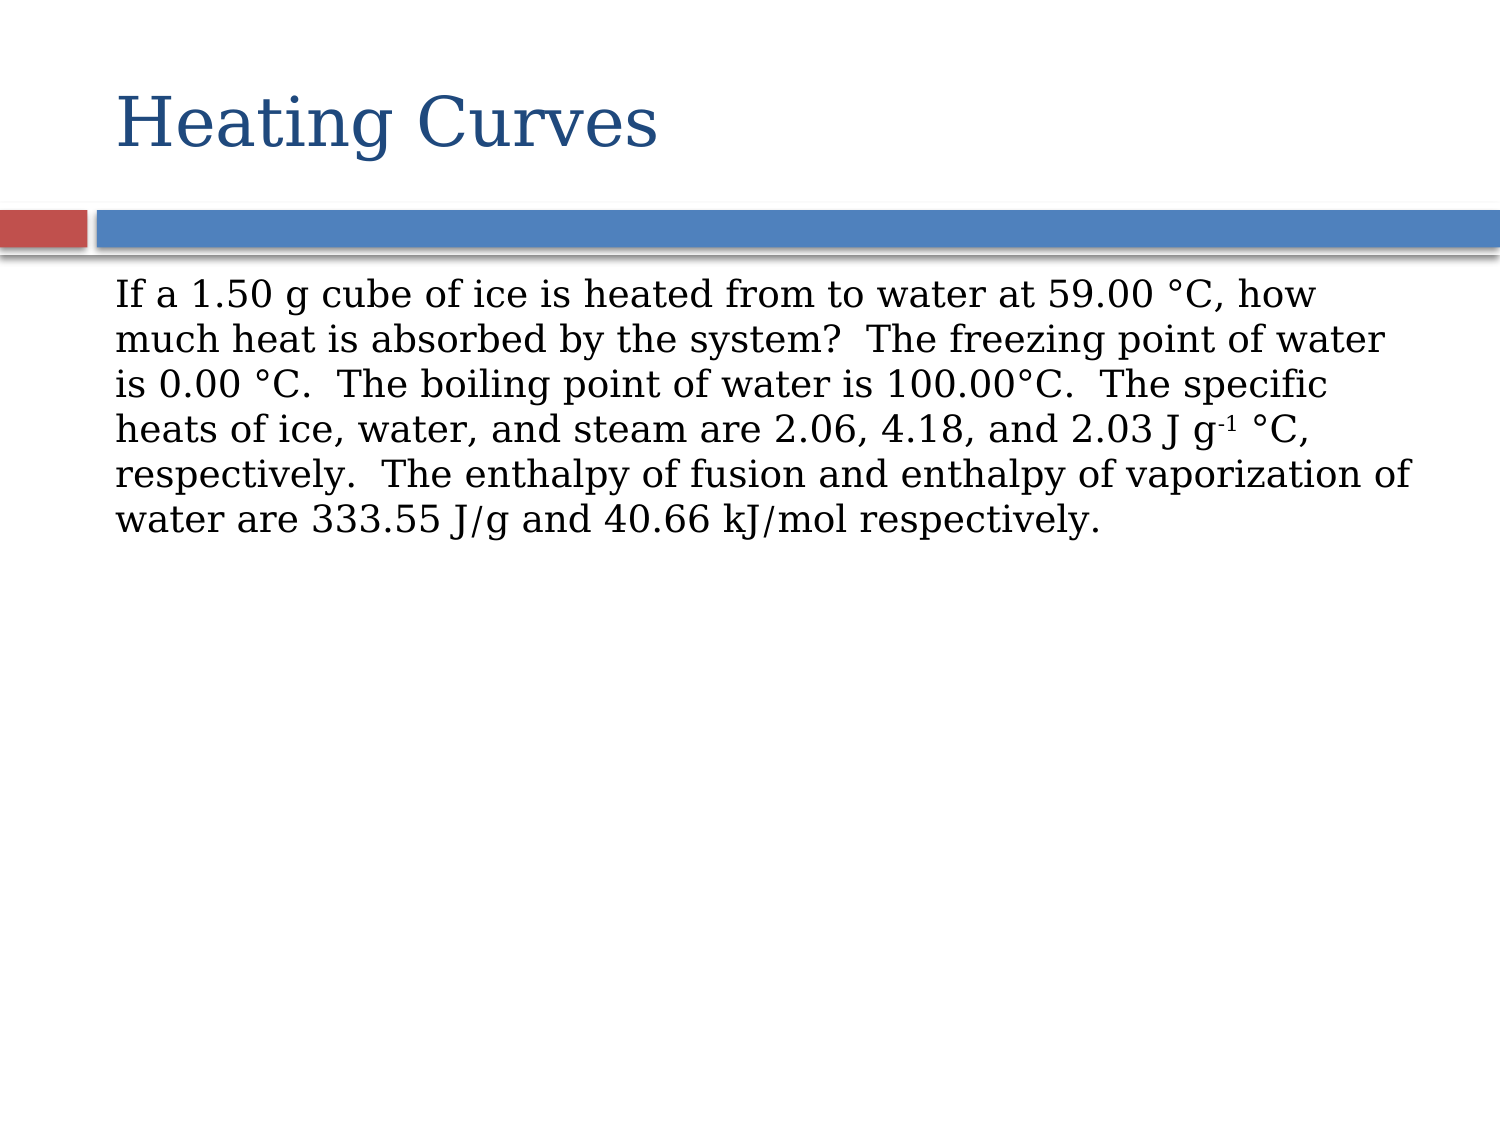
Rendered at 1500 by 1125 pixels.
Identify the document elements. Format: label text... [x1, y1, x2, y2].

title Heating Curves [100, 37, 1438, 200]
